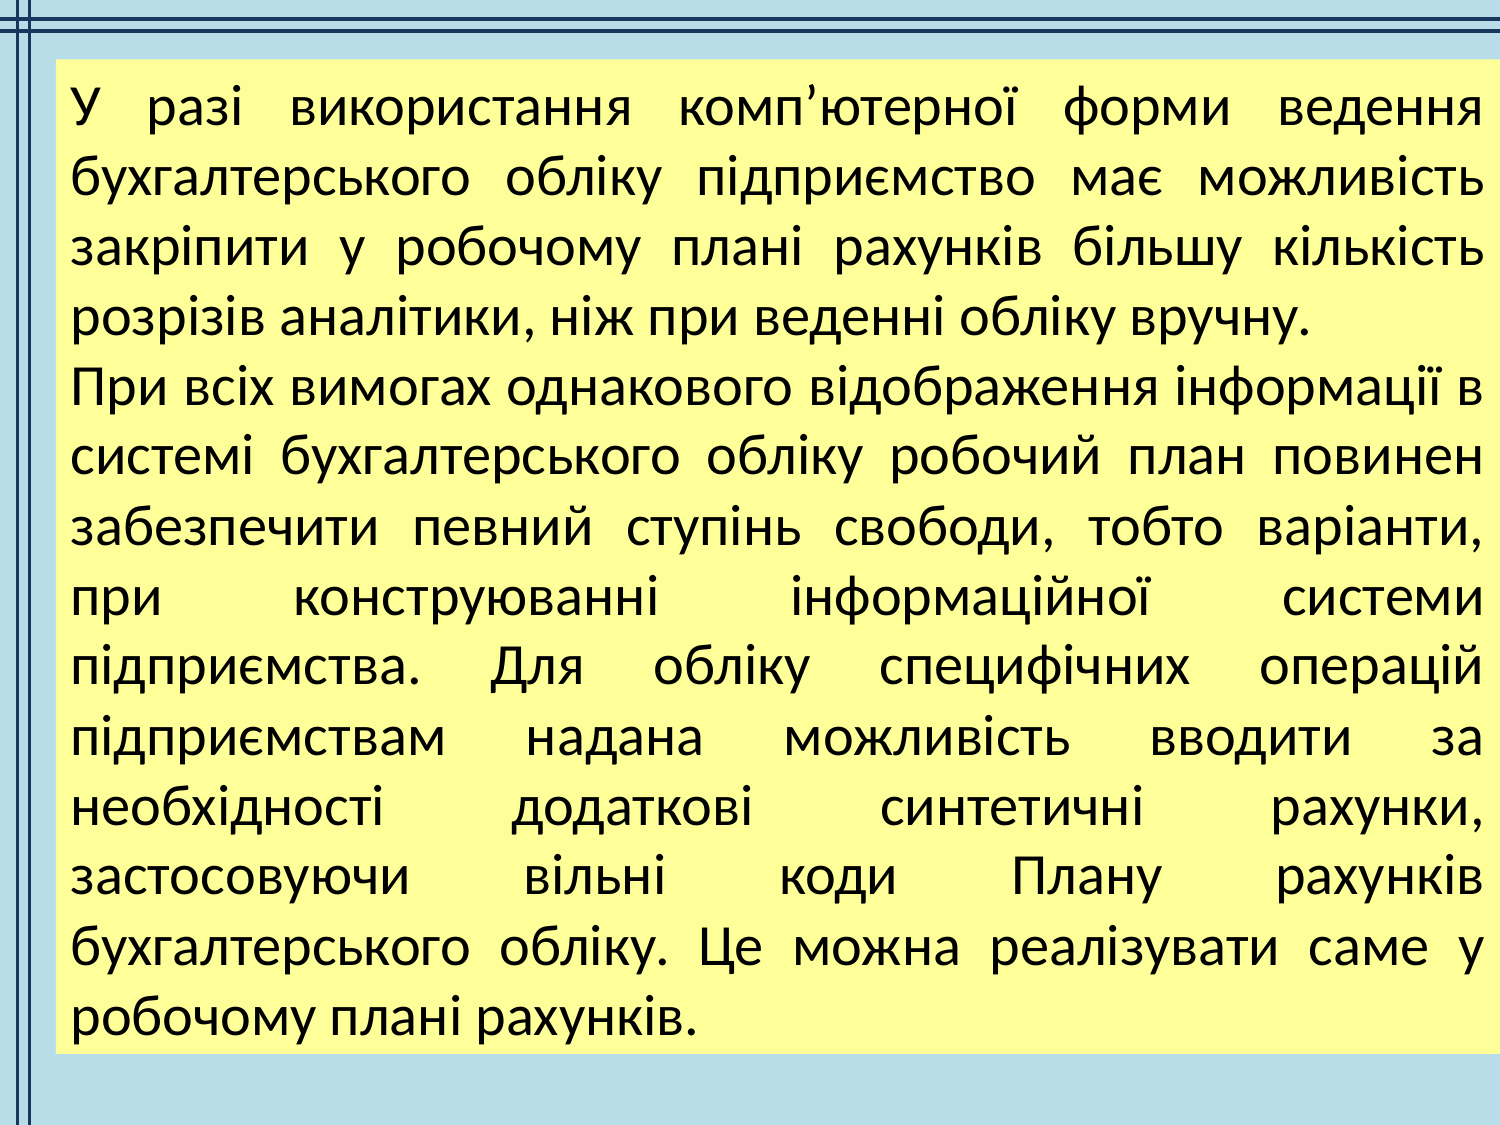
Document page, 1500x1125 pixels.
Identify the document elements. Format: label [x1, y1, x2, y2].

text_box [0, 0, 1500, 1125]
